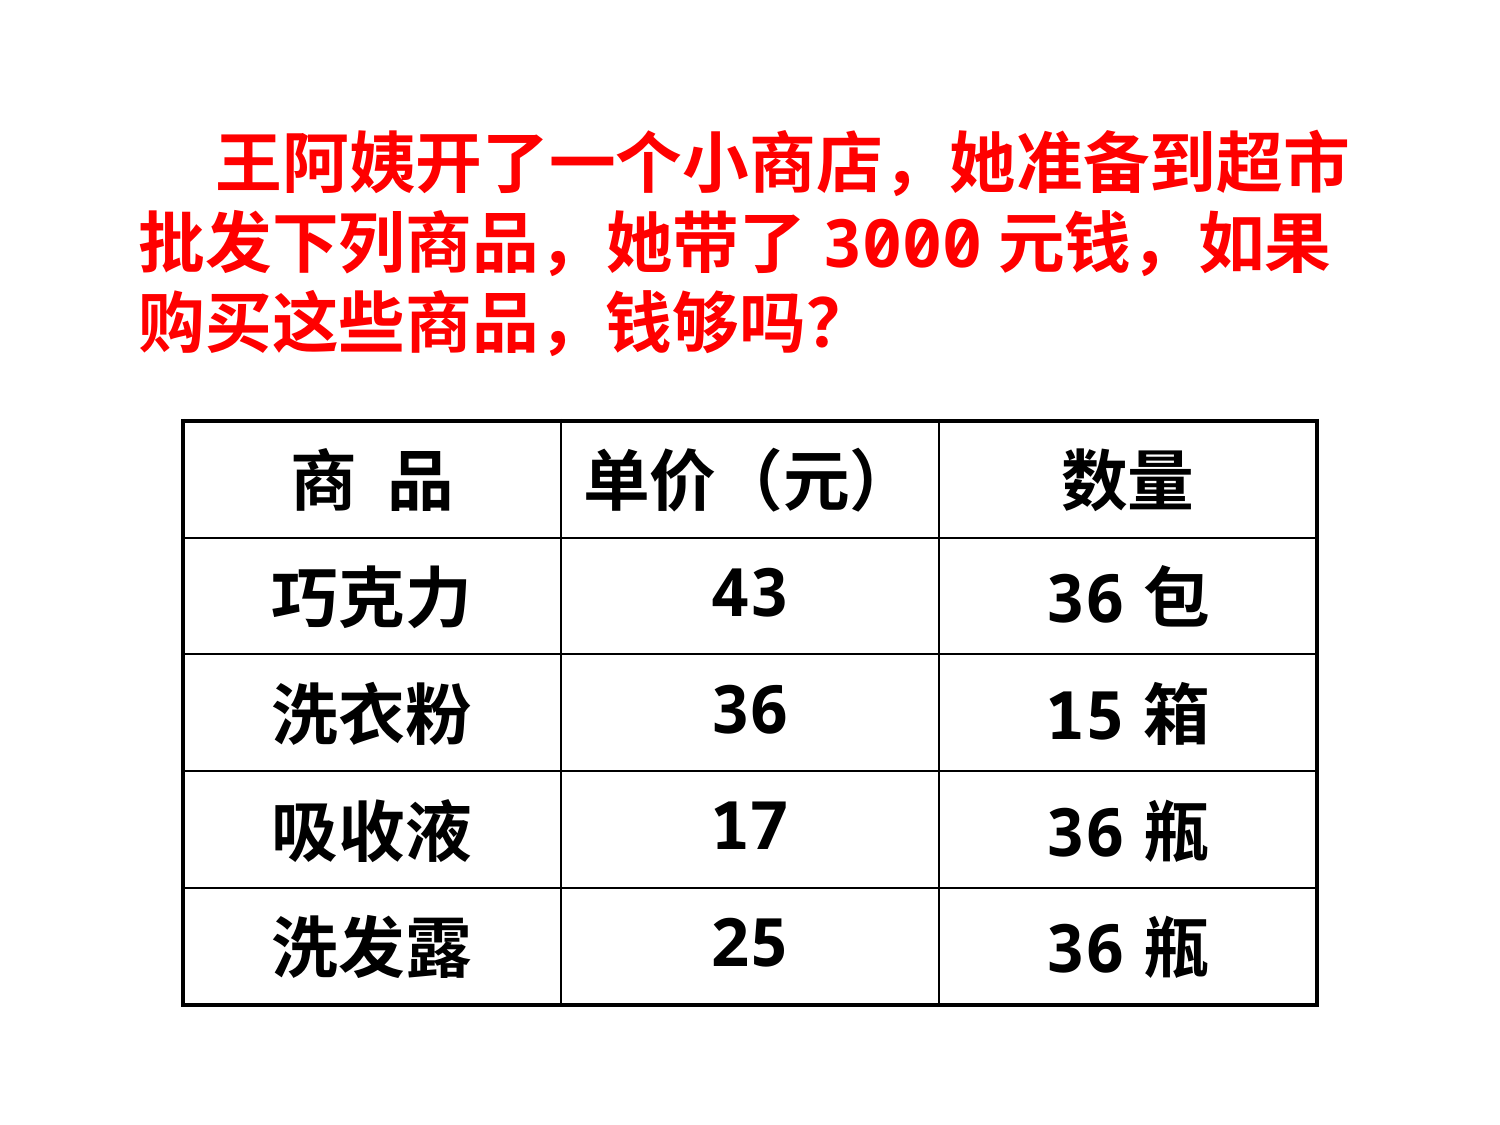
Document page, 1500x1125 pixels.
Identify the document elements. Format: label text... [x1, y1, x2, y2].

table_header 单价（元） [562, 423, 938, 537]
table_cell 15箱 [940, 655, 1315, 770]
table_header 数量 [940, 423, 1315, 537]
table_cell 36 [562, 655, 938, 770]
table_cell 36包 [940, 539, 1315, 653]
table_cell 吸收液 [185, 772, 560, 887]
table_cell 17 [562, 772, 938, 887]
text_box 王阿姨开了一个小商店，她准备到超市批发下列商品，她带了3000元钱，如果购买这些商品，钱够吗？ [123, 113, 1376, 369]
table_cell 洗衣粉 [185, 655, 560, 770]
table_cell 36瓶 [940, 772, 1315, 887]
table_cell 43 [562, 539, 938, 653]
table_cell 洗发露 [185, 889, 560, 1003]
table_header 商 品 [185, 423, 560, 537]
table_cell 巧克力 [185, 539, 560, 653]
table_cell 36瓶 [940, 889, 1315, 1003]
table_cell 25 [562, 889, 938, 1003]
